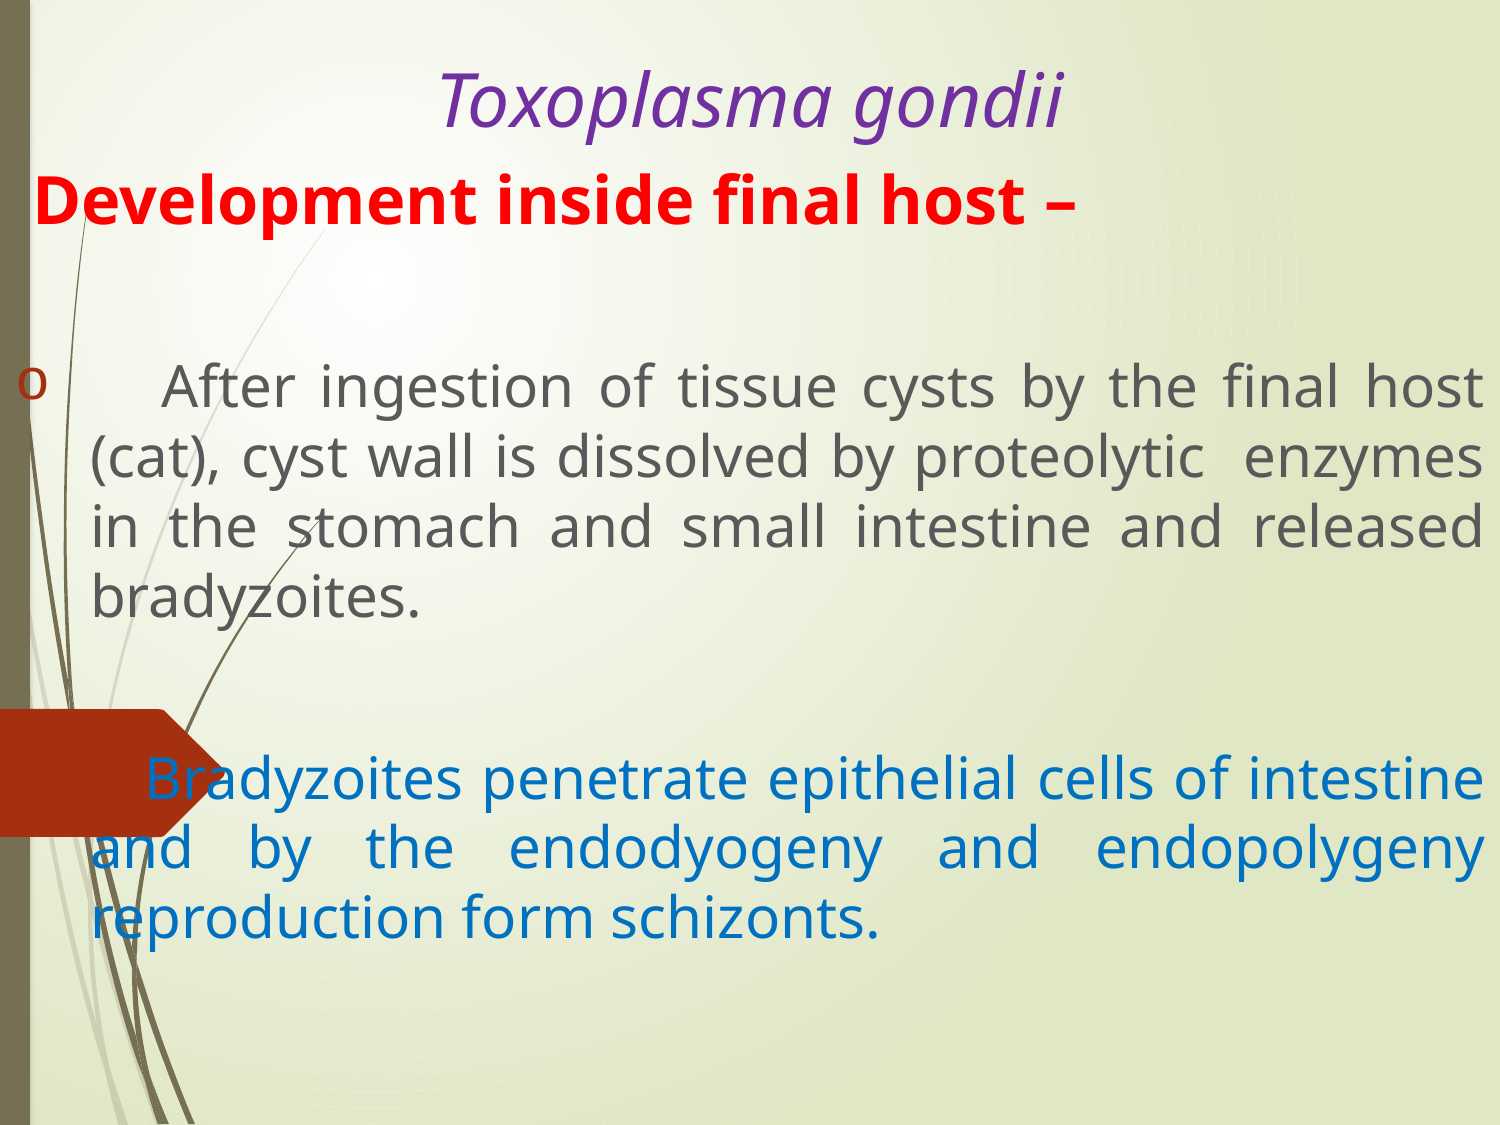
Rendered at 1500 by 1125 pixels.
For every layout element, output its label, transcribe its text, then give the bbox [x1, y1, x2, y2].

subtitle Development inside final host – After ingestion of tissue cysts by the final host (cat), cyst wall is dissolved by proteolytic enzymes in the stomach and small intestine and released bradyzoites. Bradyzoites penetrate epithelial cells of intestine and by the endodyogeny and endopolygeny reproduction form schizonts. [0, 149, 1500, 1125]
title Toxoplasma gondii [0, 0, 1500, 149]
